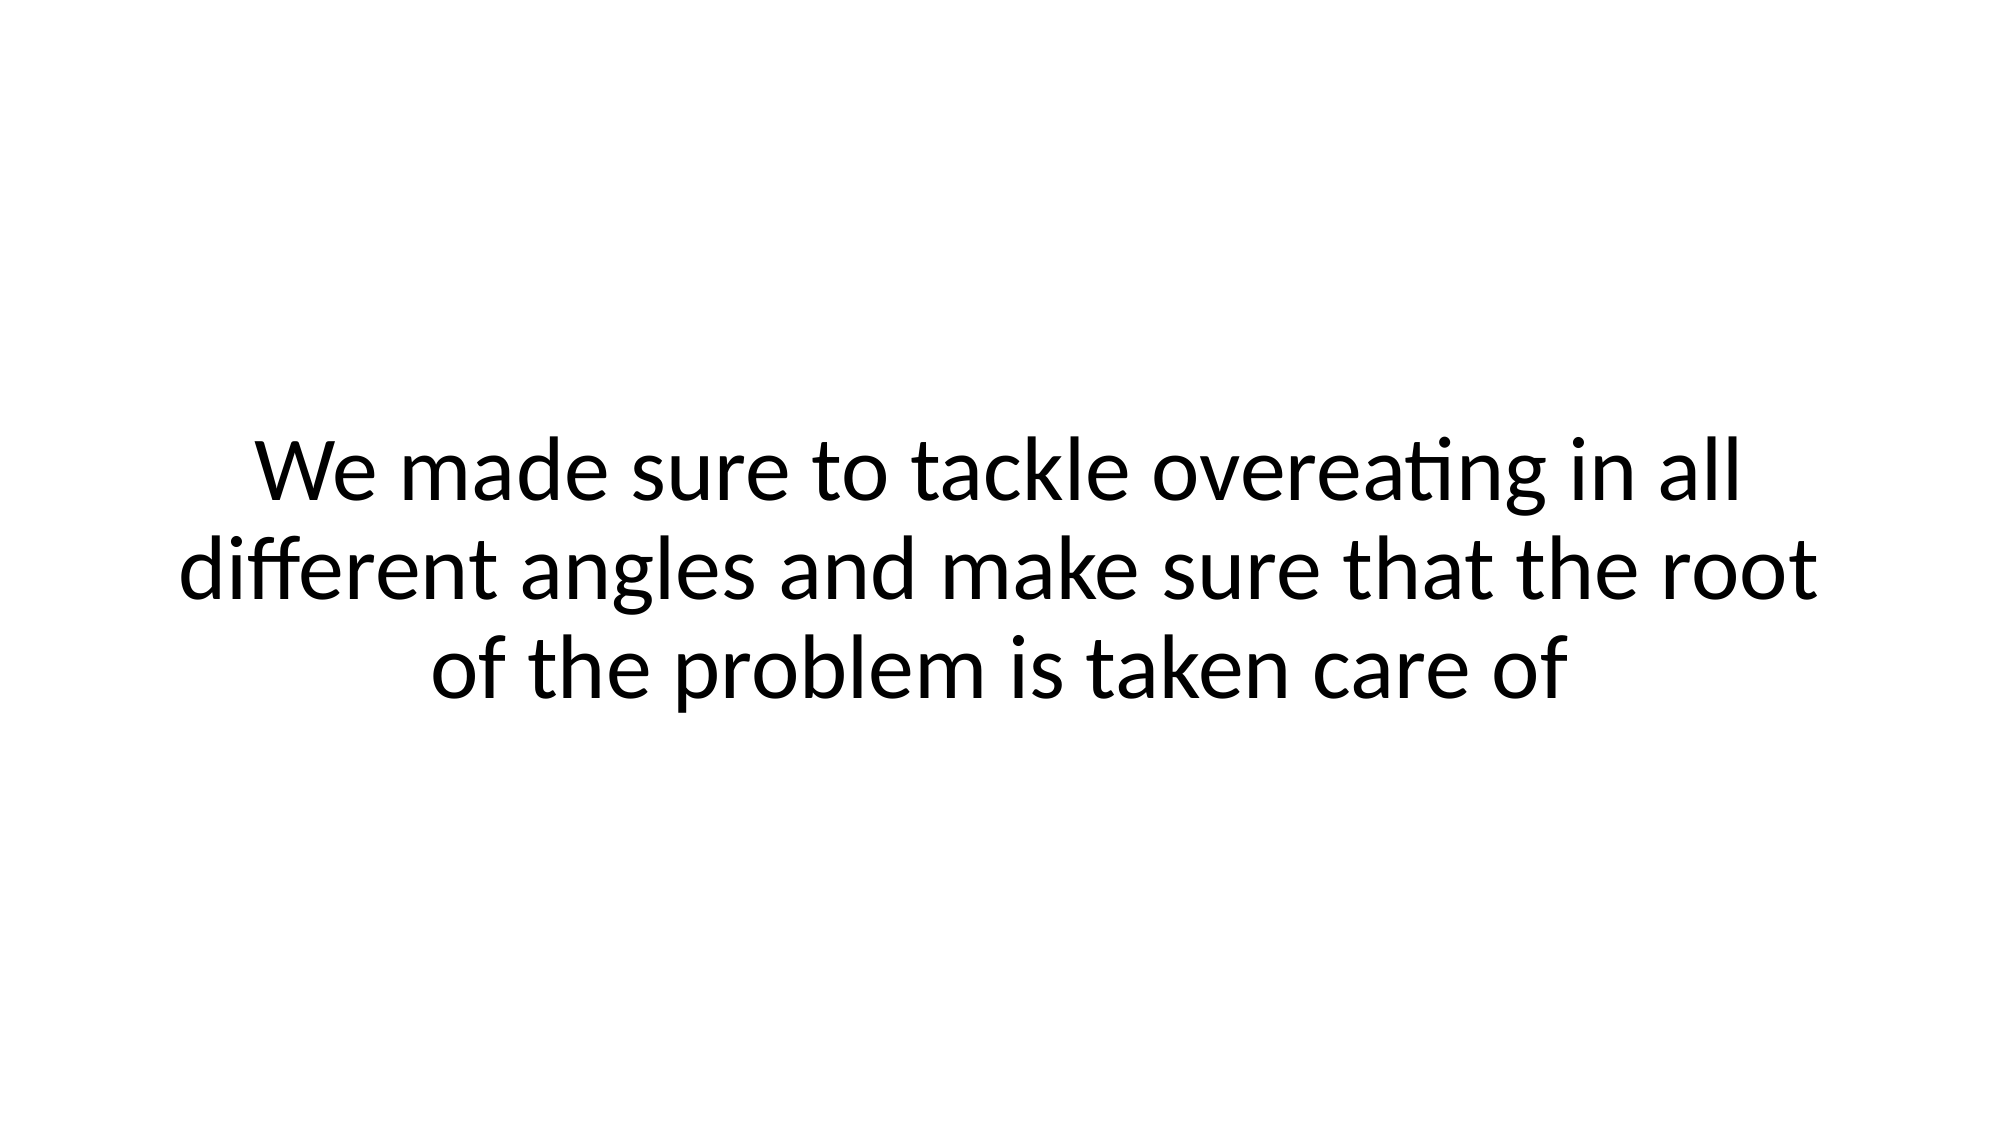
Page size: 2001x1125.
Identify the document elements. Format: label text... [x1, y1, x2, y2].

list We made sure to tackle overeating in all different angles and make sure that the root of the problem is taken care of [137, 414, 1863, 1014]
